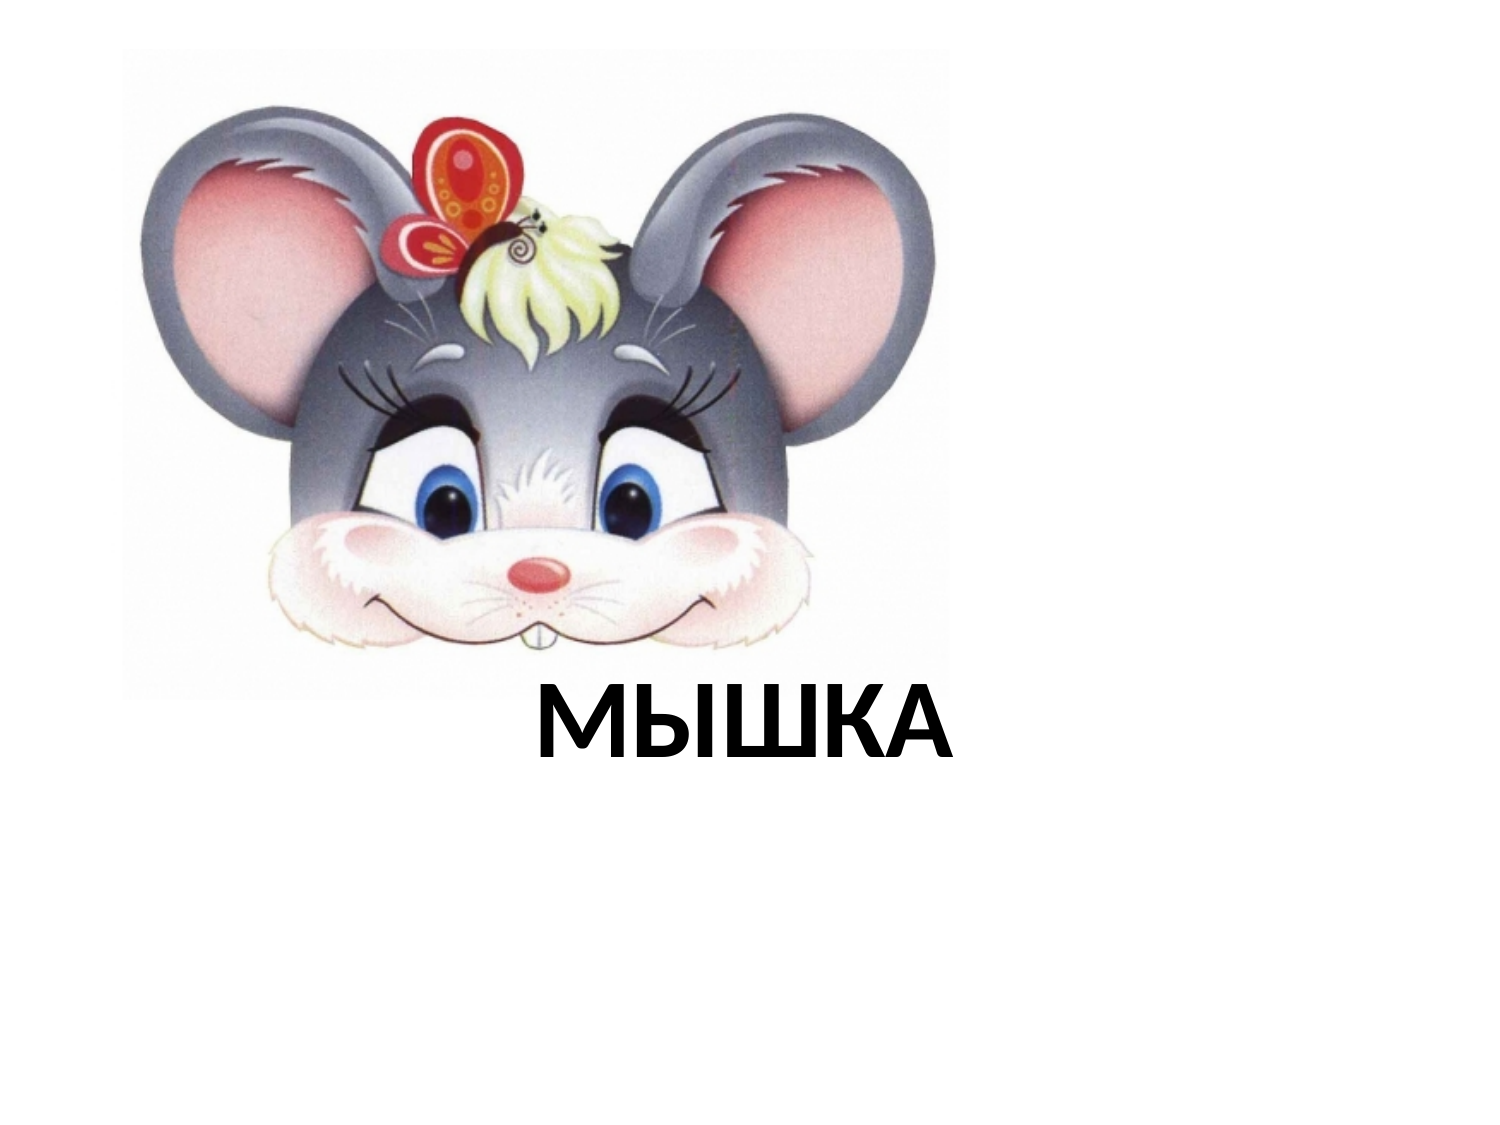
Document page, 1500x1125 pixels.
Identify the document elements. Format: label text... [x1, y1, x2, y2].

text_box МЫШКА [462, 637, 1025, 788]
picture [99, 49, 973, 701]
